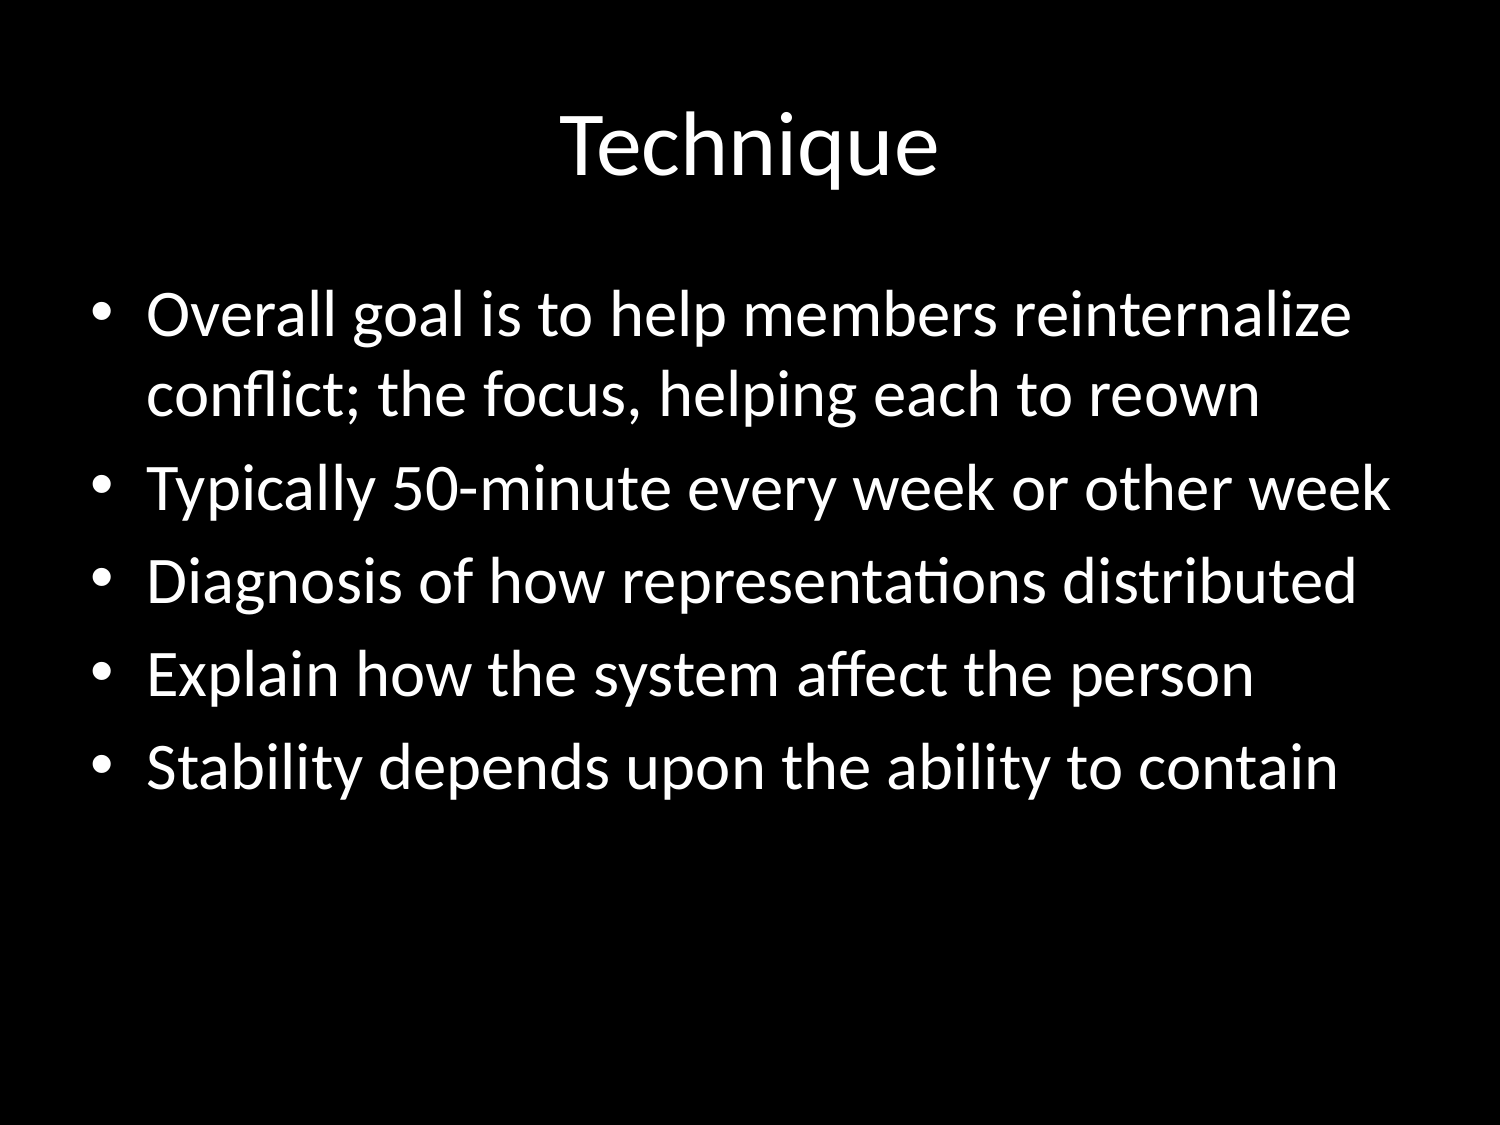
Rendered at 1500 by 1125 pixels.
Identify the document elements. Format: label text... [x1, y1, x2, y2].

list Overall goal is to help members reinternalize conflict; the focus, helping each to reown Typically 50-minute every week or other week Diagnosis of how representations distributed Explain how the system affect the person Stability depends upon the ability to contain [75, 262, 1425, 1005]
title Technique [75, 45, 1425, 233]
